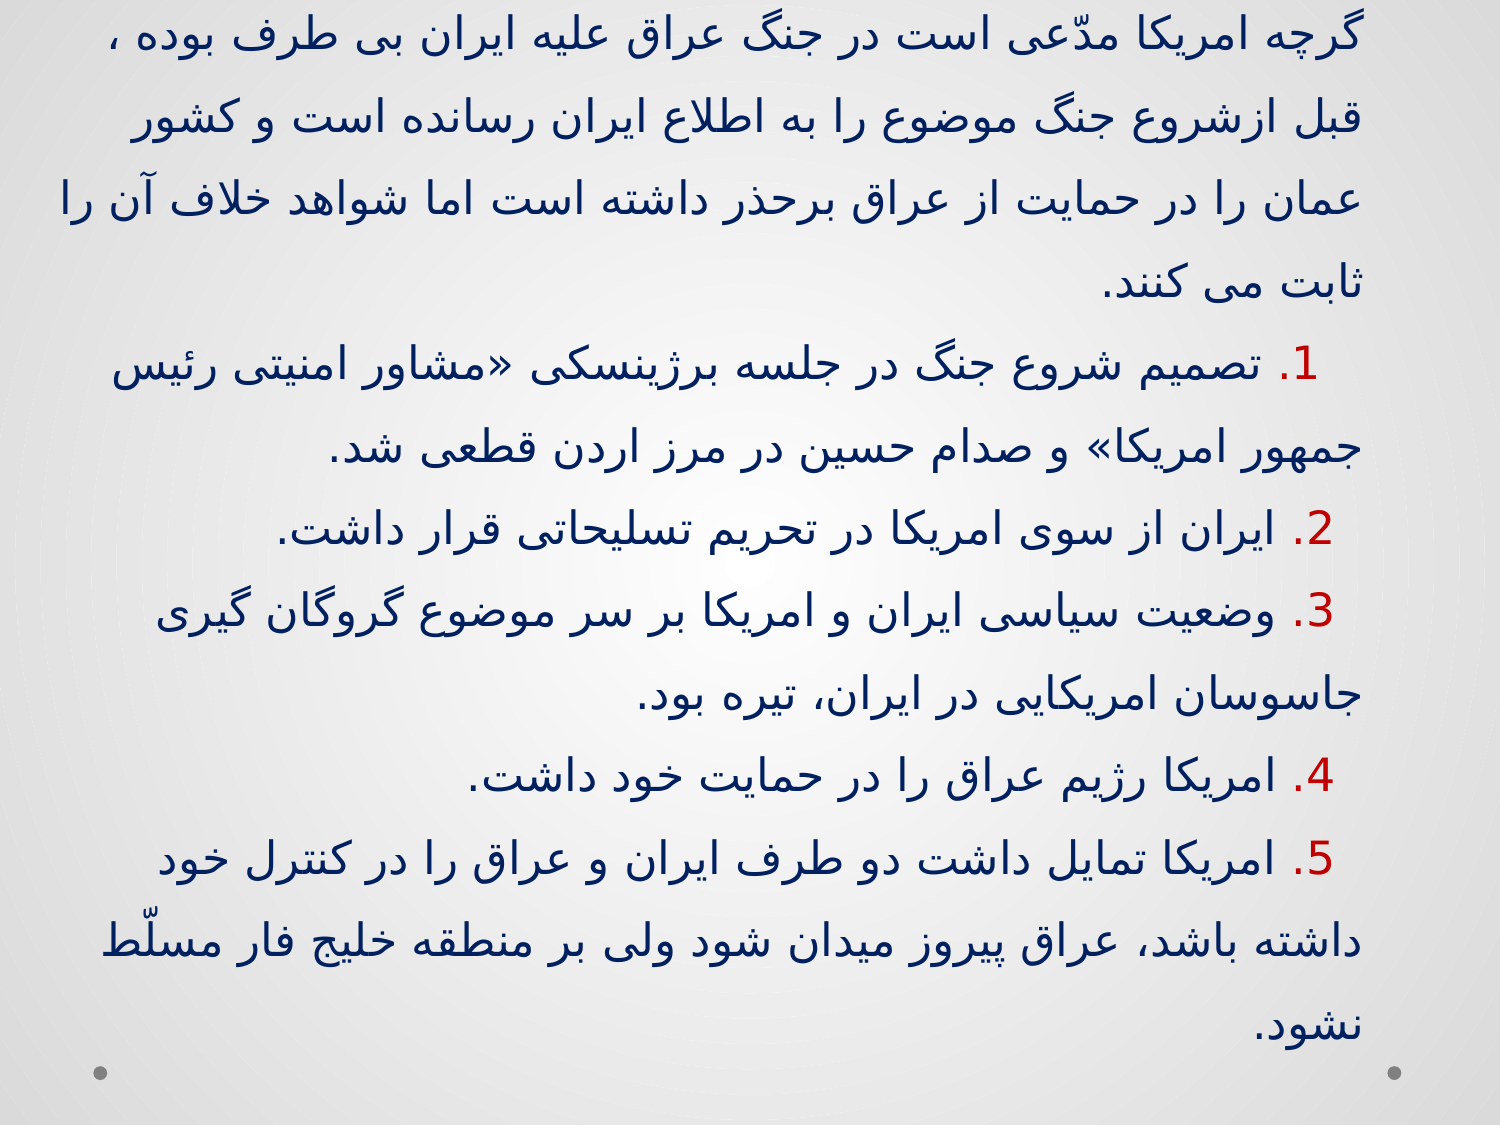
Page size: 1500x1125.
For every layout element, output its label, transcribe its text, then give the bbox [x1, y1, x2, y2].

title ایالات متحده امریکا گرچه امریکا مدّعی است در جنگ عراق علیه ایران بی طرف بوده ، قبل ازشروع جنگ موضوع را به اطلاع ایران رسانده است و کشور عمان را در حمایت از عراق برحذر داشته است اما شواهد خلاف آن را ثابت می کنند. 1. تصمیم شروع جنگ در جلسه برژینسکی «مشاور امنیتی رئیس جمهور امریکا» و صدام حسین در مرز اردن قطعی شد. 2. ایران از سوی امریکا در تحریم تسلیحاتی قرار داشت. 3. وضعیت سیاسی ایران و امریکا بر سر موضوع گروگان گیری جاسوسان امریکایی در ایران، تیره بود. 4. امریکا رژیم عراق را در حمایت خود داشت. 5. امریکا تمایل داشت دو طرف ایران و عراق را در کنترل خود داشته باشد، عراق پیروز میدان شود ولی بر منطقه خلیج فار مسلّط نشود. [29, 115, 1380, 1106]
